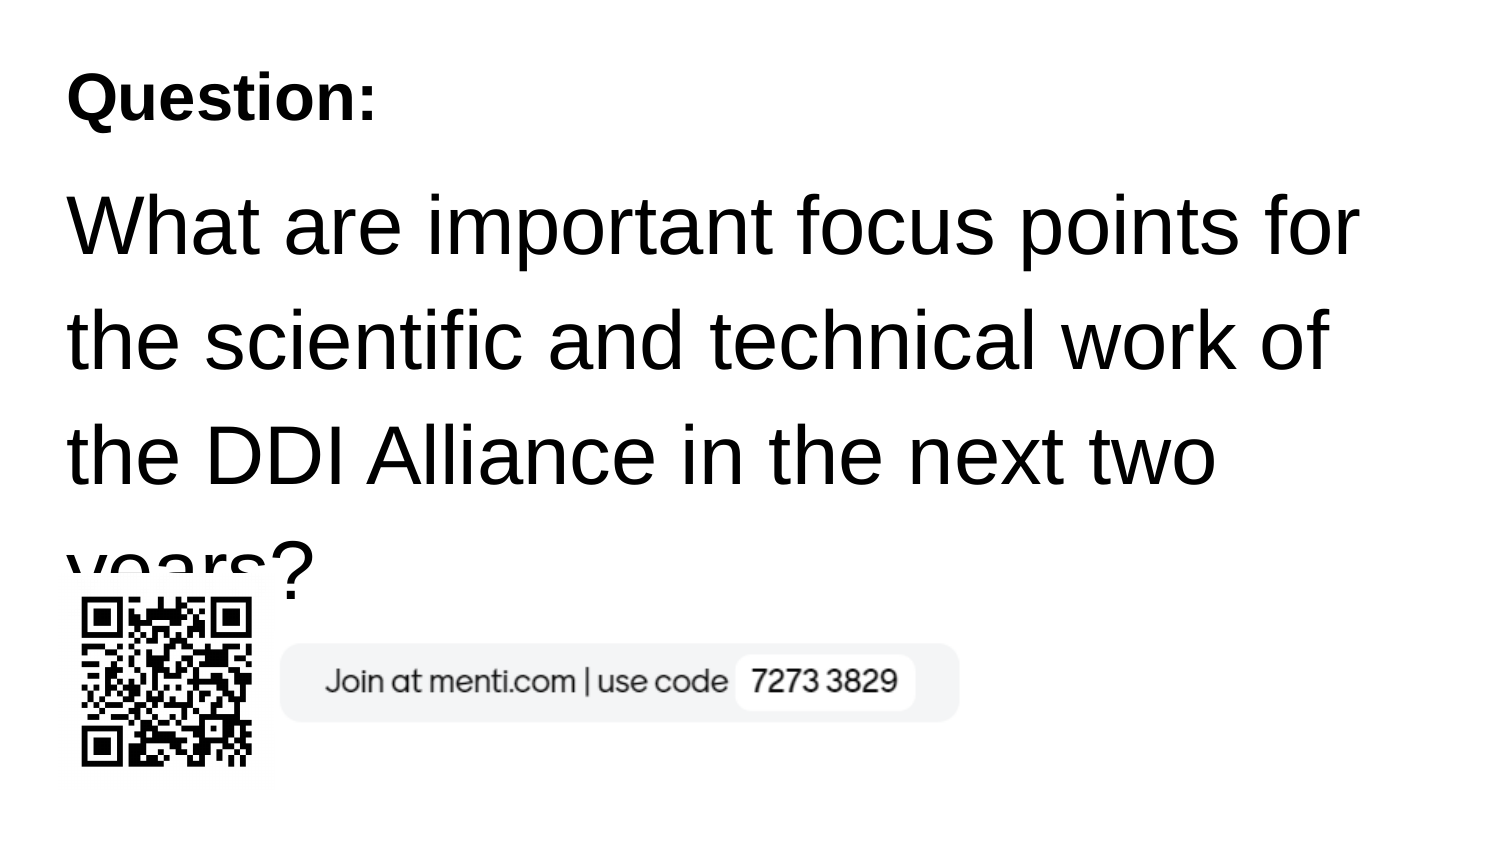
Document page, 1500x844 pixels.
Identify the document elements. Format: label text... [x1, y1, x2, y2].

picture [58, 572, 966, 790]
title Question: [51, 38, 1449, 133]
list What are important focus points for the scientific and technical work of the DDI Alliance in the next two years? [51, 141, 1449, 703]
